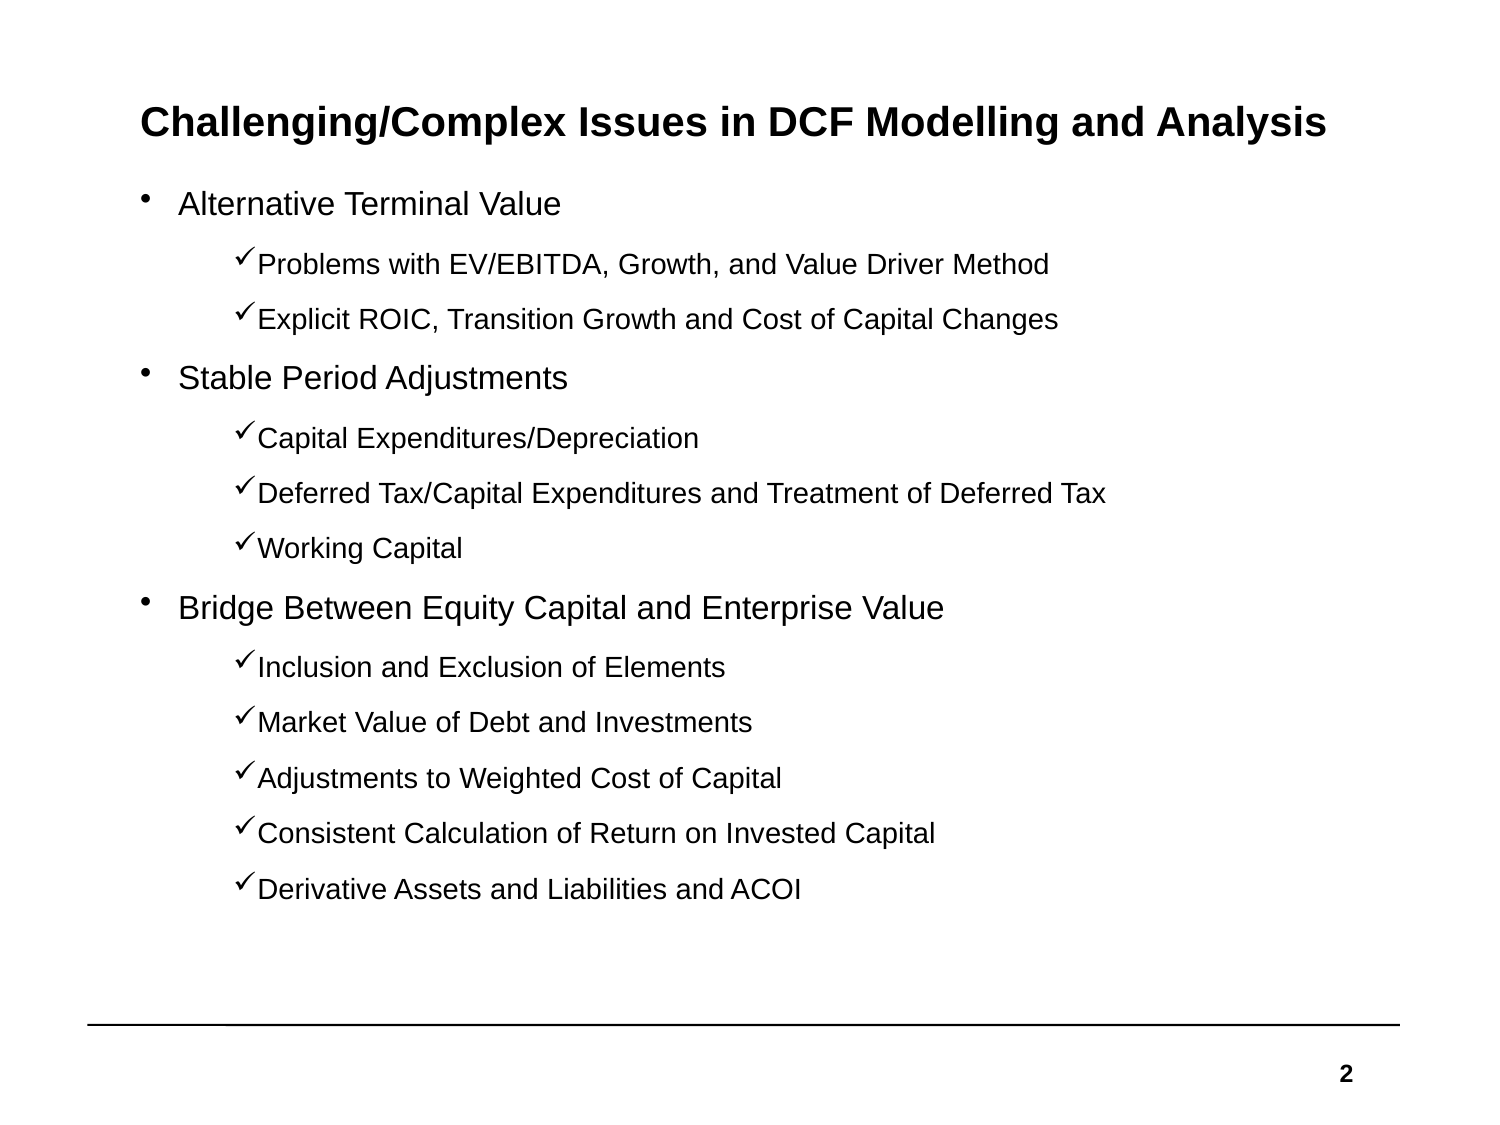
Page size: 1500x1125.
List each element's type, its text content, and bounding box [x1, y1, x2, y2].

title Challenging/Complex Issues in DCF Modelling and Analysis [125, 87, 1375, 225]
list Alternative Terminal Value Problems with EV/EBITDA, Growth, and Value Driver Method Explicit ROIC, Transition Growth and Cost of Capital Changes Stable Period Adjustments Capital Expenditures/Depreciation Deferred Tax/Capital Expenditures and Treatment of Deferred Tax Working Capital Bridge Between Equity Capital and Enterprise Value Inclusion and Exclusion of Elements Market Value of Debt and Investments Adjustments to Weighted Cost of Capital Consistent Calculation of Return on Invested Capital Derivative Assets and Liabilities and ACOI [125, 174, 1313, 988]
